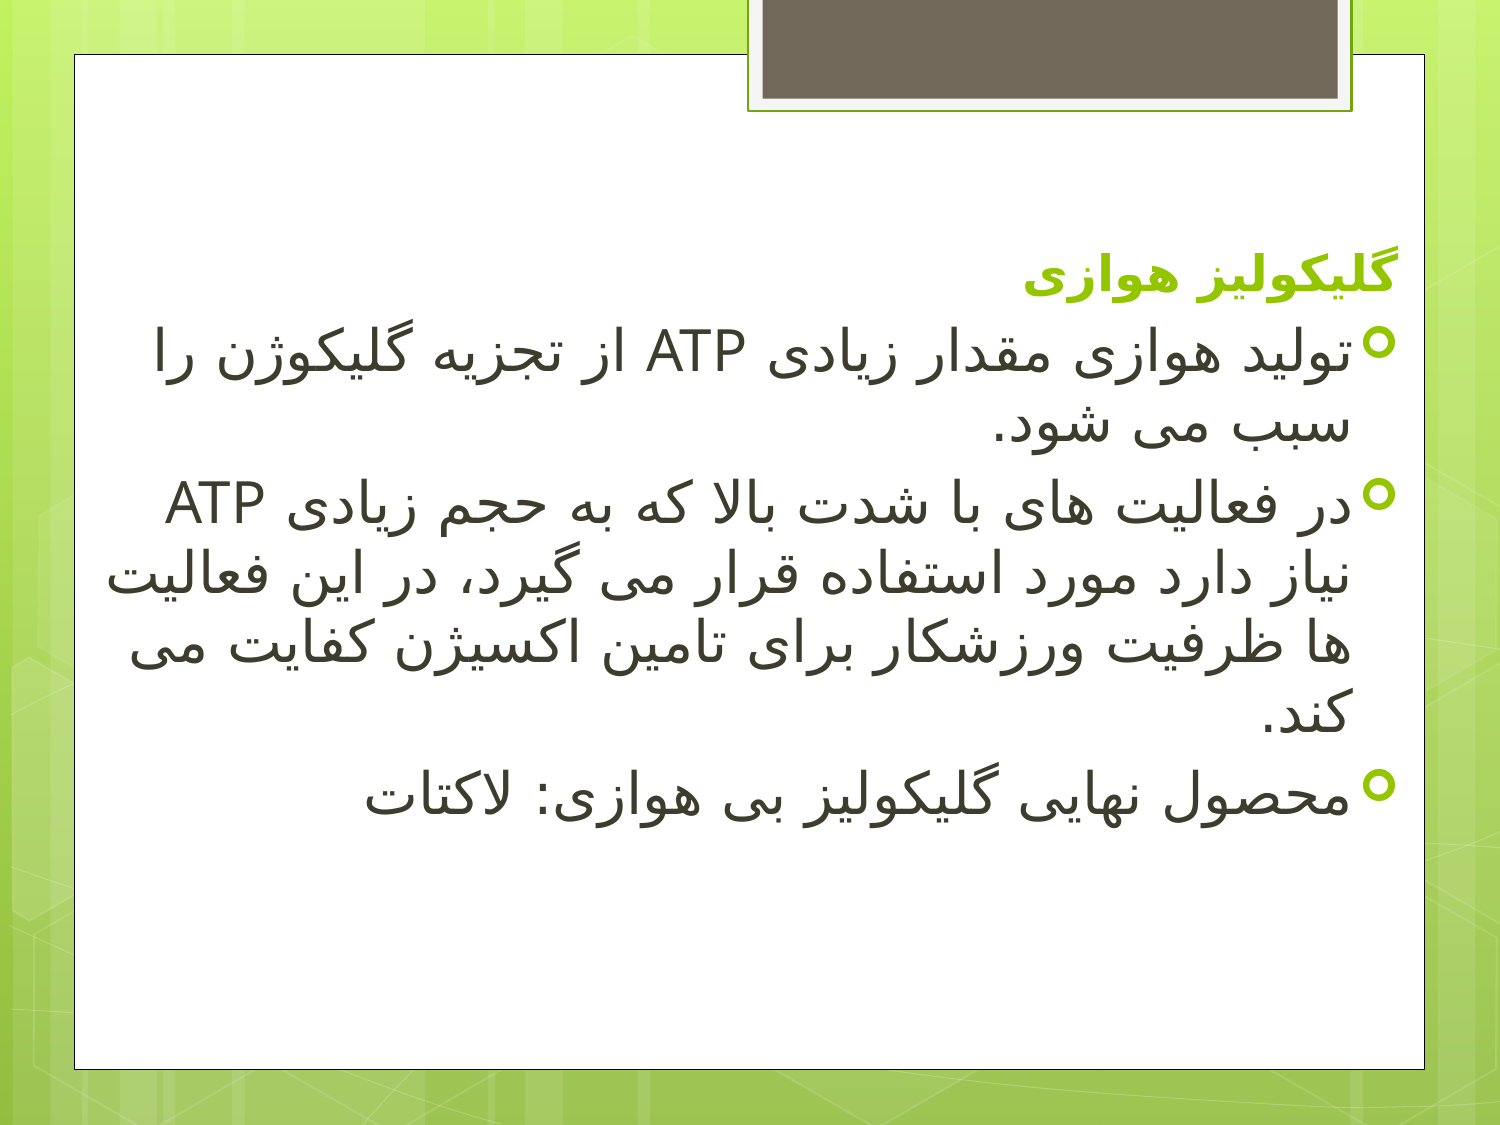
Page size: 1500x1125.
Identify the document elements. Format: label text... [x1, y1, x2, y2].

list گلیکولیز هوازی تولید هوازی مقدار زیادی ATP از تجزیه گلیکوژن را سبب می شود. در فعالیت های با شدت بالا که به حجم زیادی ATP نیاز دارد مورد استفاده قرار می گیرد، در این فعالیت ها ظرفیت ورزشکار برای تامین اکسیژن کفایت می کند. محصول نهایی گلیکولیز بی هوازی: لاکتات [75, 234, 1425, 1005]
